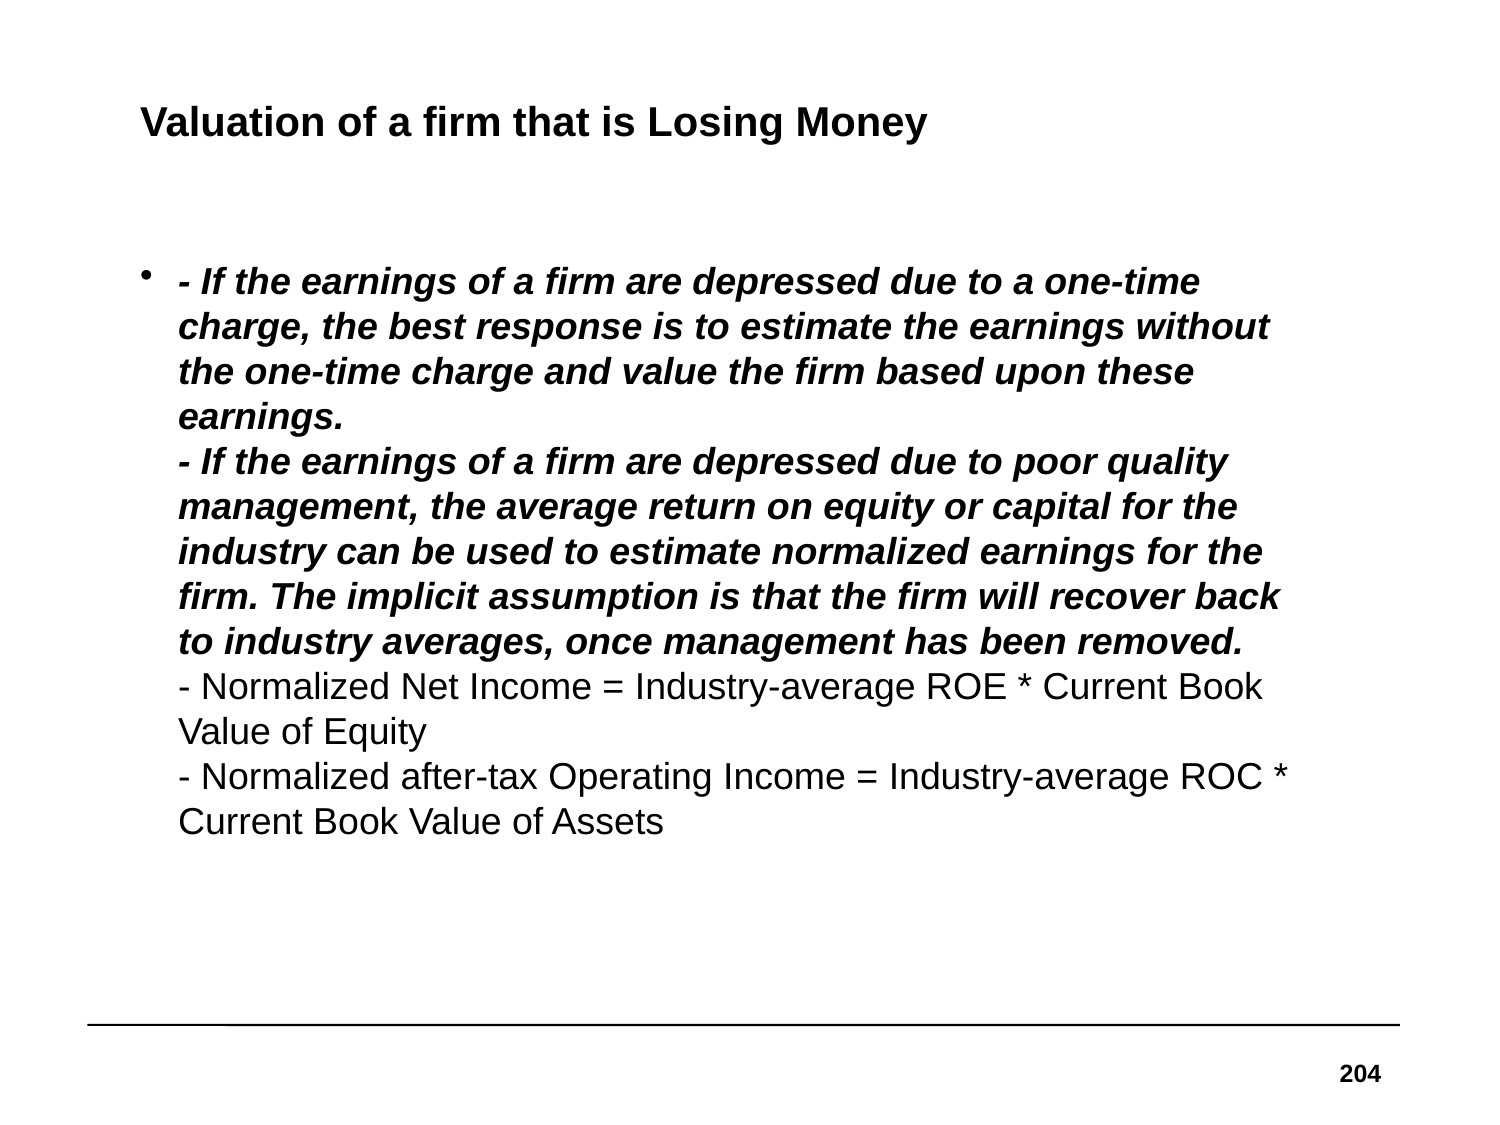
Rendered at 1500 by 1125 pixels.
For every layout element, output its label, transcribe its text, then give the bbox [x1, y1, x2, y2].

list - If the earnings of a firm are depressed due to a one-time charge, the best response is to estimate the earnings without the one-time charge and value the firm based upon these earnings. - If the earnings of a firm are depressed due to poor quality management, the average return on equity or capital for the industry can be used to estimate normalized earnings for the firm. The implicit assumption is that the firm will recover back to industry averages, once management has been removed. - Normalized Net Income = Industry-average ROE * Current Book Value of Equity - Normalized after-tax Operating Income = Industry-average ROC * Current Book Value of Assets [125, 249, 1338, 1000]
title Valuation of a firm that is Losing Money [125, 87, 1375, 225]
